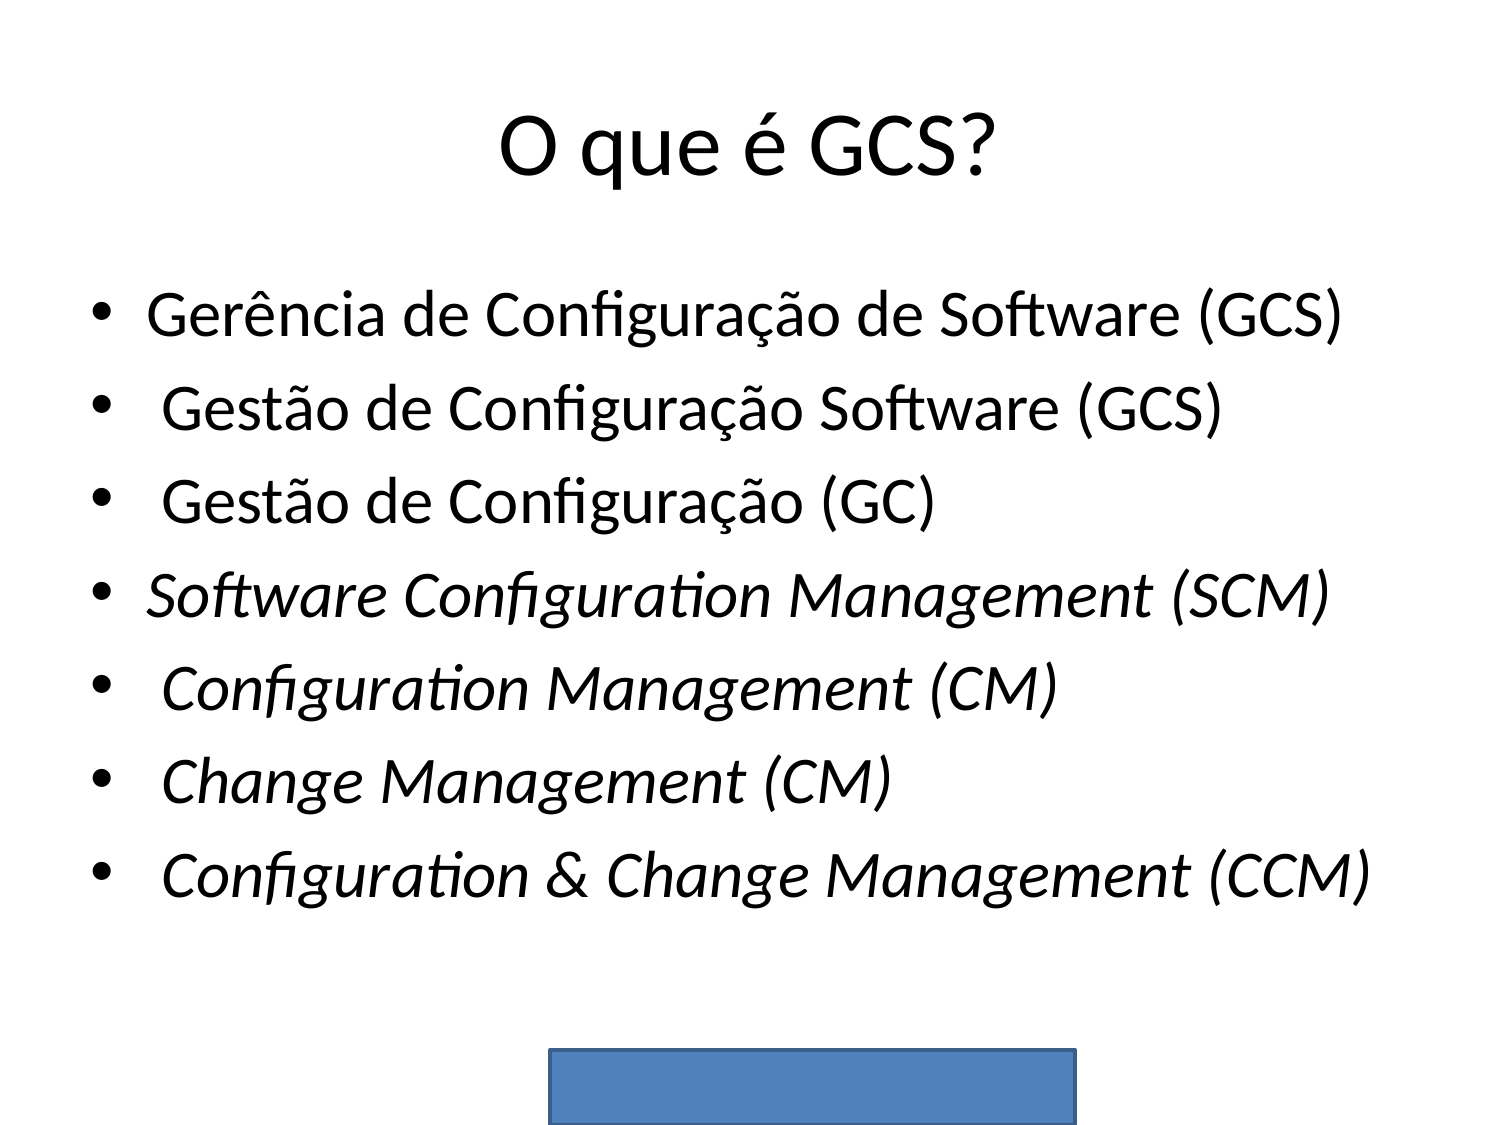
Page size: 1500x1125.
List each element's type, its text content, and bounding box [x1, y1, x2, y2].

text_box [548, 1048, 1077, 1125]
list Gerência de Configuração de Software (GCS) Gestão de Configuração Software (GCS) Gestão de Configuração (GC) Software Configuration Management (SCM) Configuration Management (CM) Change Management (CM) Configuration & Change Management (CCM) [75, 262, 1425, 1005]
title O que é GCS? [75, 45, 1425, 233]
